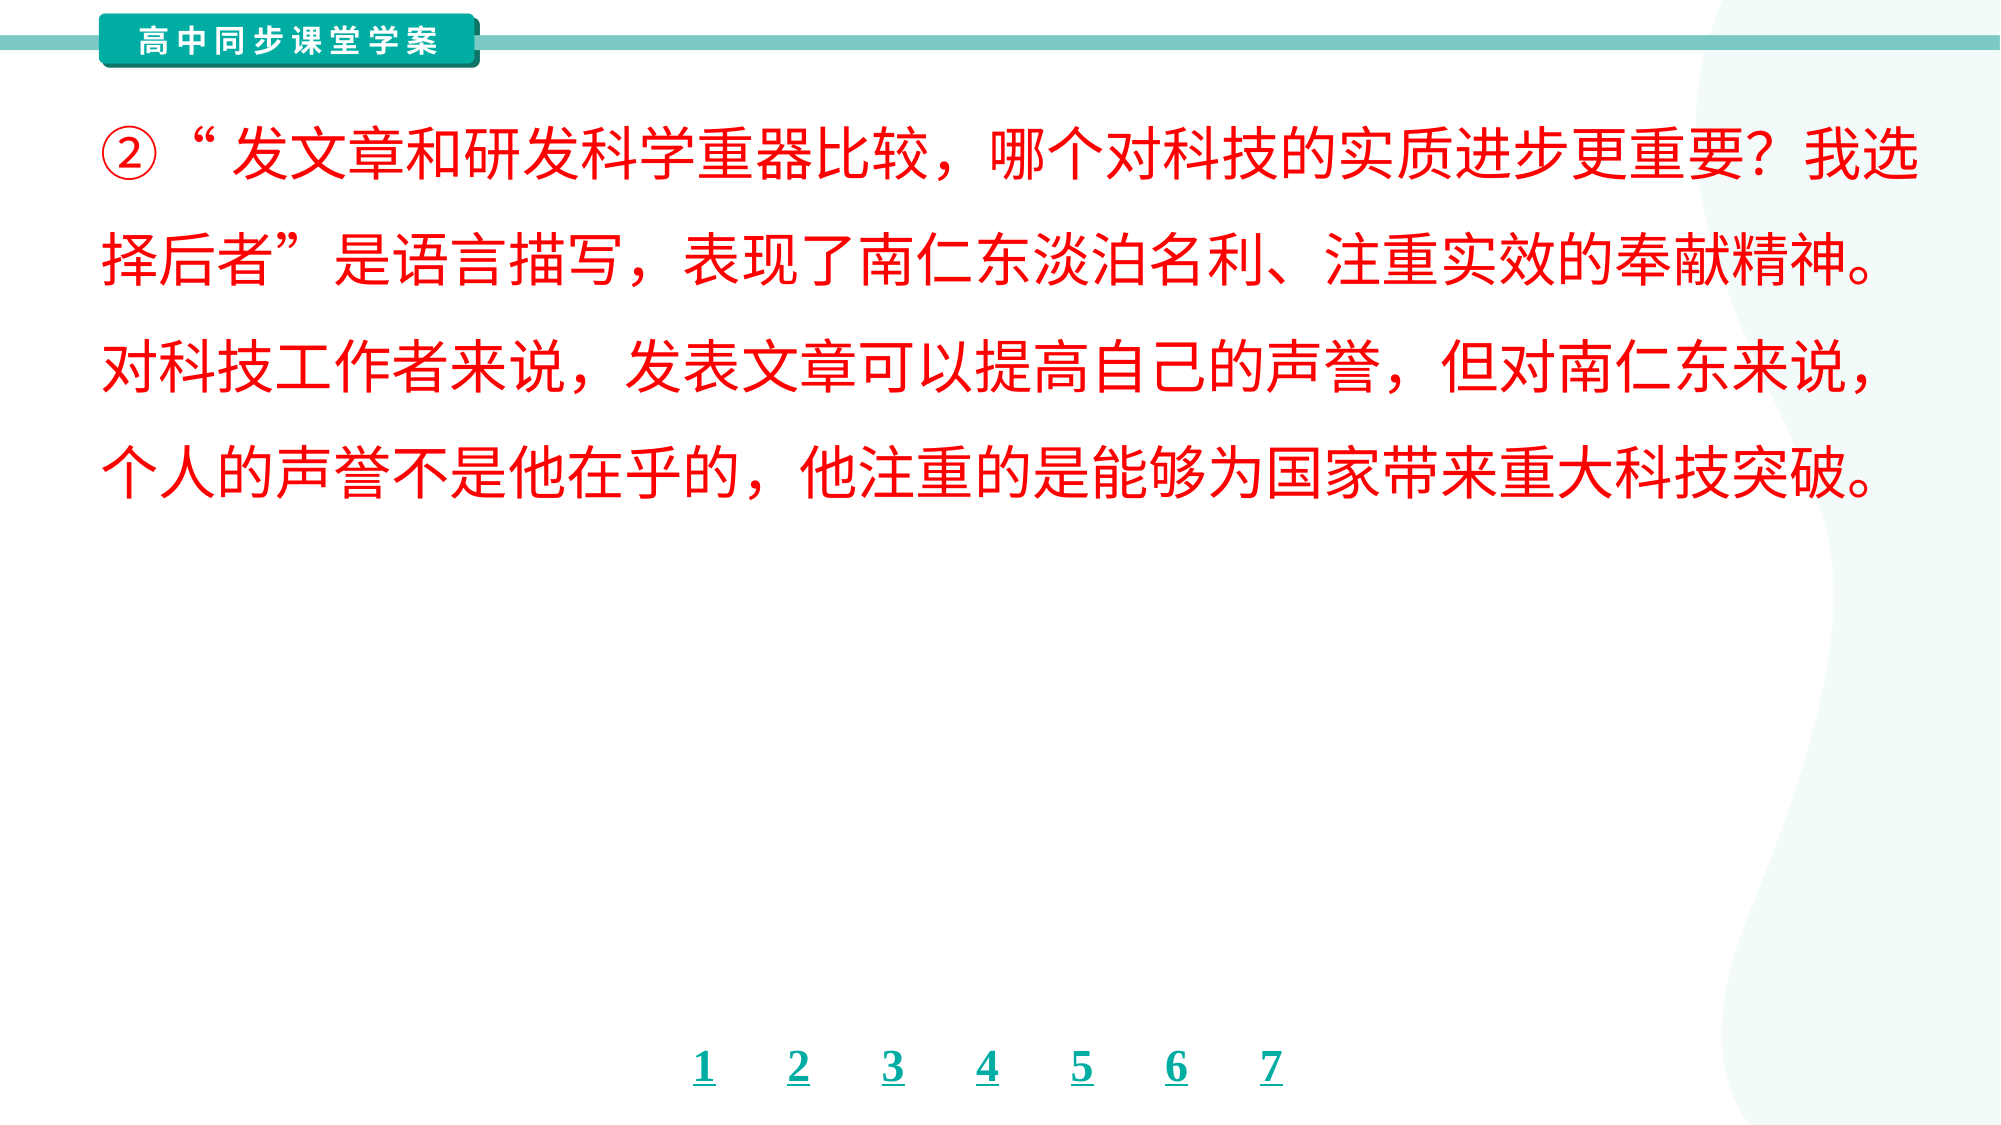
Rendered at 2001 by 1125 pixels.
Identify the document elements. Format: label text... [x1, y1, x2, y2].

picture [0, 0, 2000, 1125]
text_box ②“发文章和研发科学重器比较，哪个对科技的实质进步更重要？我选 择后者”是语言描写，表现了南仁东淡泊名利、注重实效的奉献精神。 对科技工作者来说，发表文章可以提高自己的声誉，但对南仁东来说， 个人的声誉不是他在乎的，他注重的是能够为国家带来重大科技突破。 [100, 76, 1899, 506]
